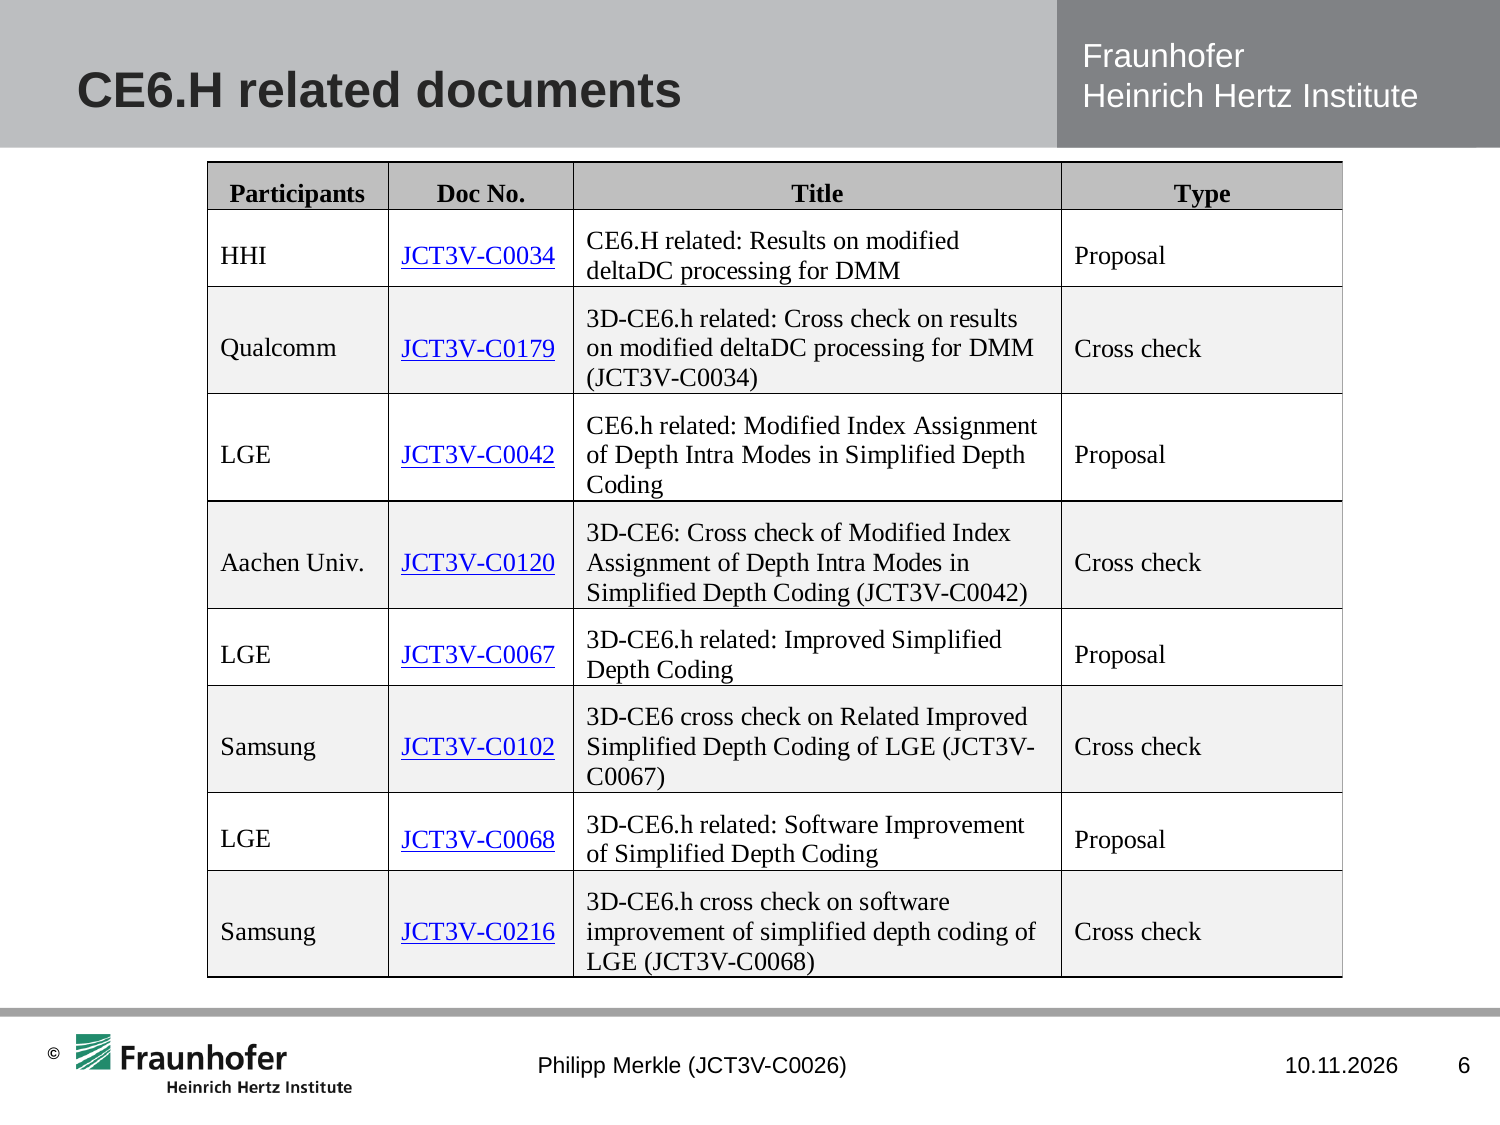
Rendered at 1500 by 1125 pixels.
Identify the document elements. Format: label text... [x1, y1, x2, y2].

picture [76, 1034, 352, 1093]
footer Philipp Merkle (JCT3V-C0026) [442, 1034, 1008, 1094]
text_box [206, 161, 1343, 1024]
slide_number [1019, 1034, 1394, 1094]
slide_number 6 [1394, 1034, 1471, 1094]
title CE6.H related documents [76, 58, 1022, 118]
